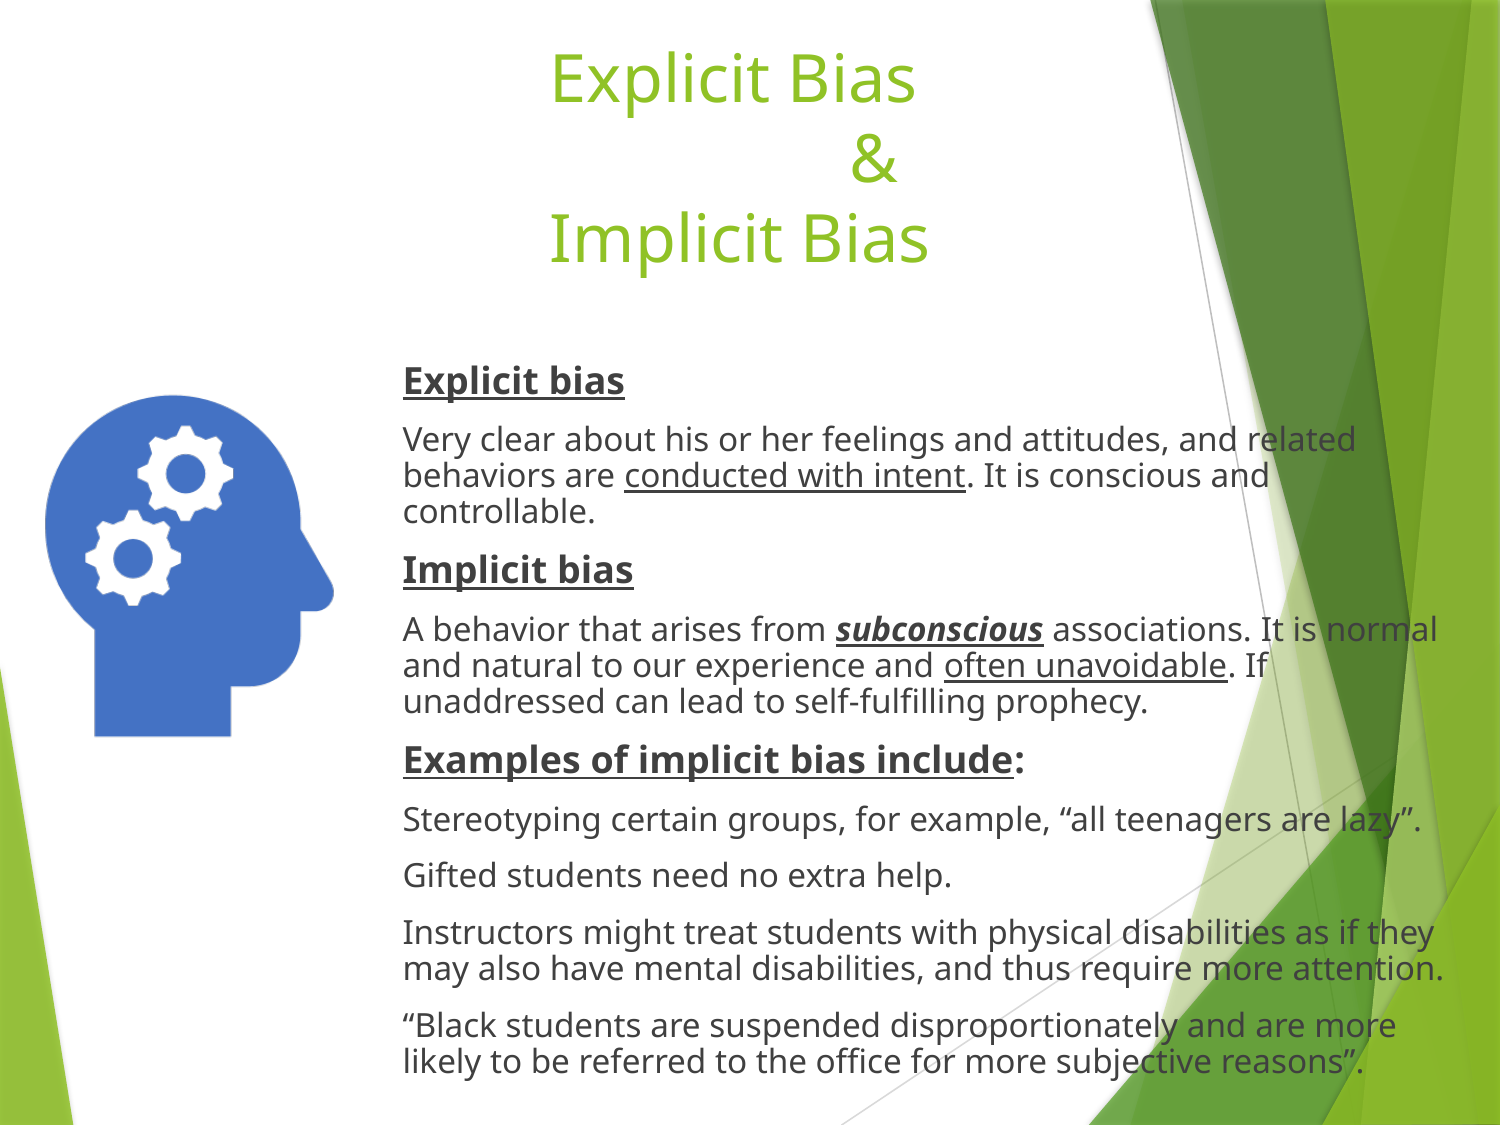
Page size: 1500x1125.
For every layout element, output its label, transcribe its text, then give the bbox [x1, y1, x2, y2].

title Explicit Bias & Implicit Bias [535, 99, 1141, 213]
list Explicit bias Very clear about his or her feelings and attitudes, and related behaviors are conducted with intent. It is conscious and controllable. Implicit bias A behavior that arises from subconscious associations. It is normal and natural to our experience and often unavoidable. If unaddressed can lead to self-fulfilling prophecy. Examples of implicit bias include: Stereotyping certain groups, for example, “all teenagers are lazy”. Gifted students need no extra help. Instructors might treat students with physical disabilities as if they may also have mental disabilities, and thus require more attention. “Black students are suspended disproportionately and are more likely to be referred to the office for more subjective reasons”. [387, 354, 1475, 1100]
picture [0, 374, 391, 776]
